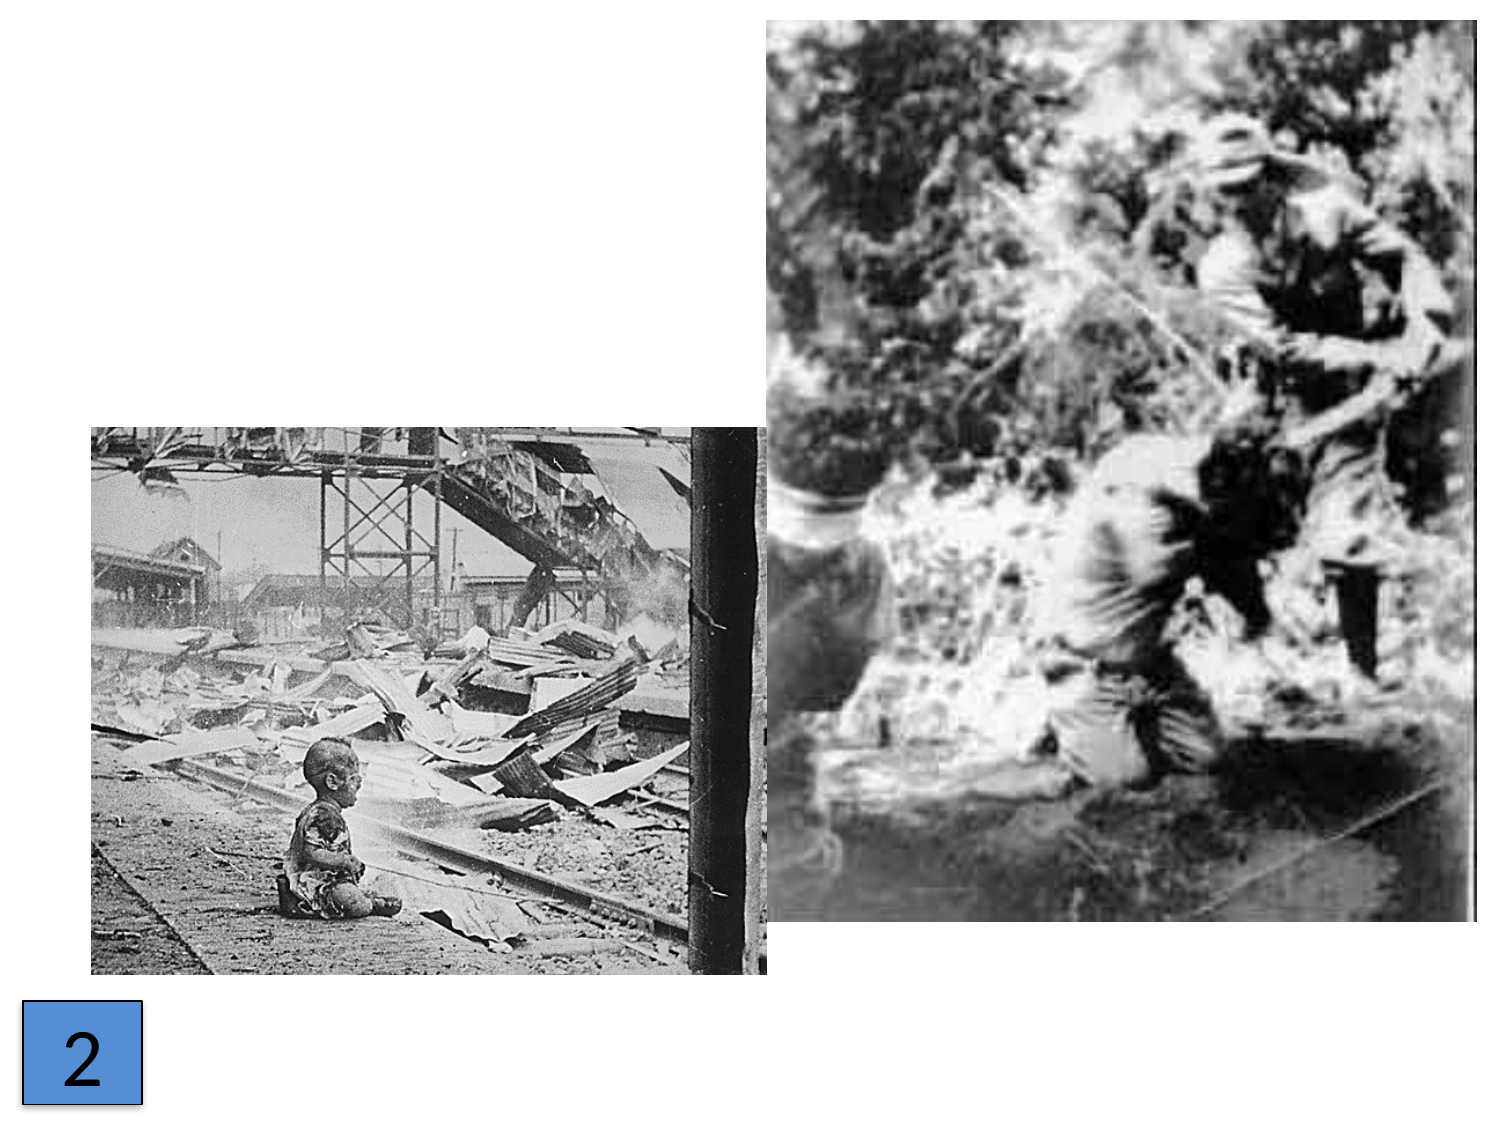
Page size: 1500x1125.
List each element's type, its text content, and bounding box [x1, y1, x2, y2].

text_box 2 [22, 1000, 143, 1105]
picture [91, 19, 1478, 975]
